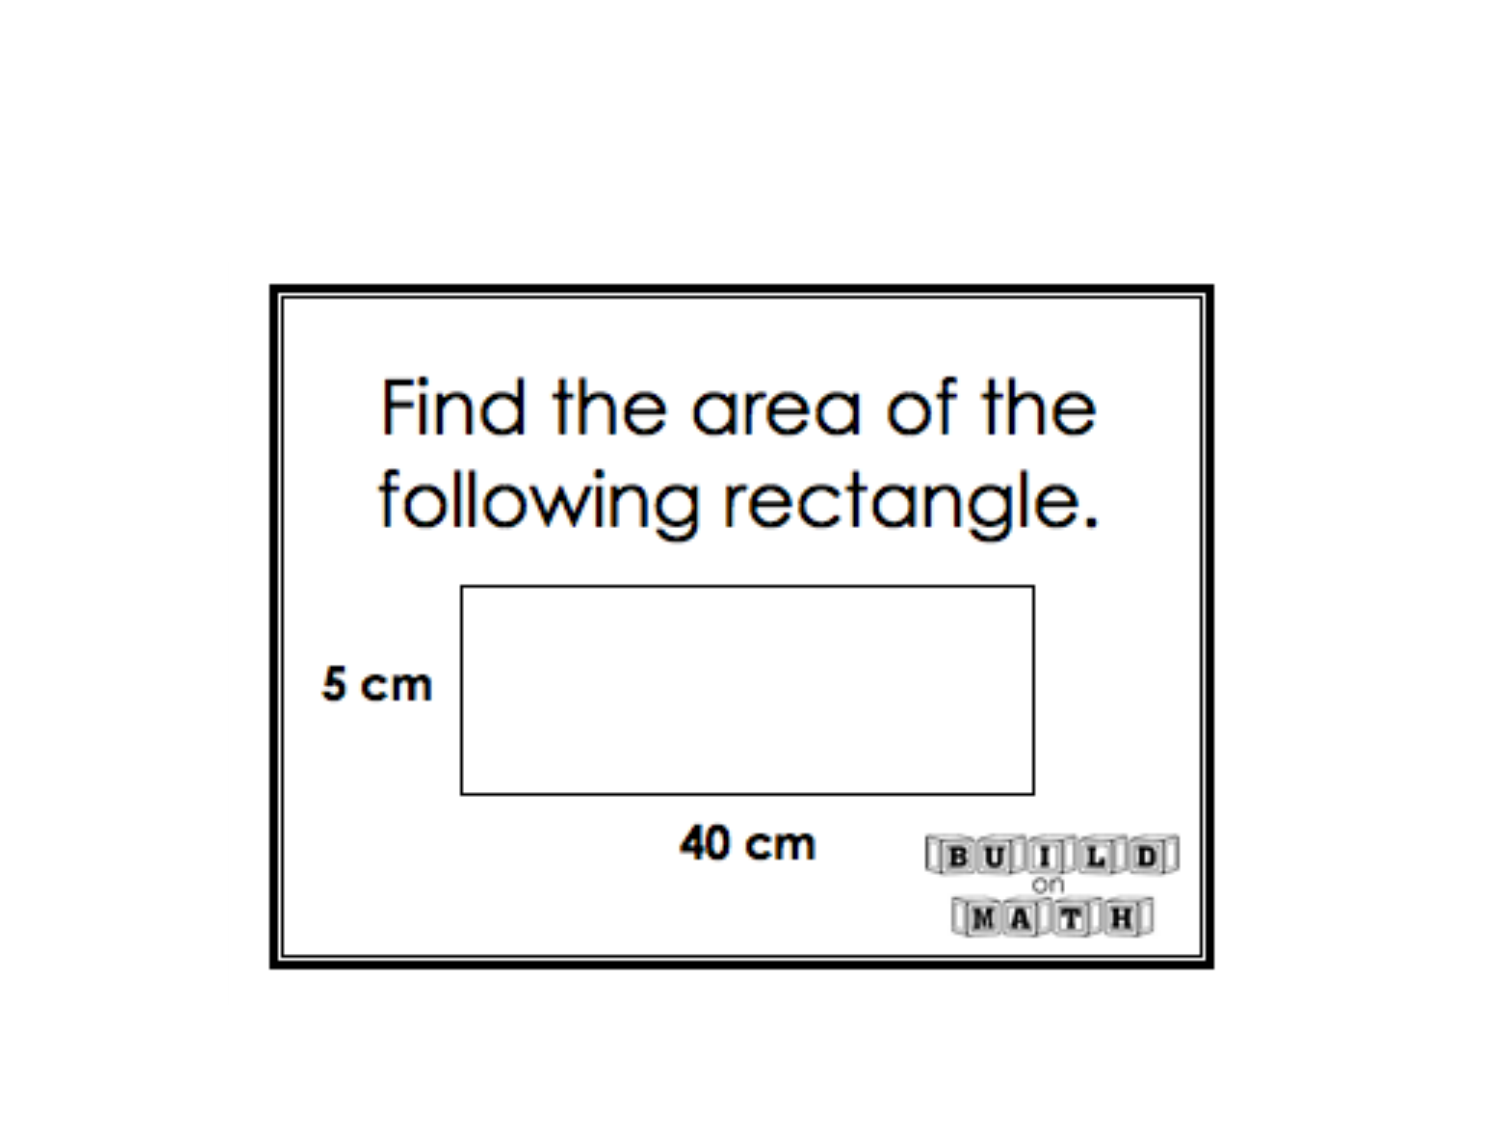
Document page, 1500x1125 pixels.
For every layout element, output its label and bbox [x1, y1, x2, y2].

list [74, 262, 1426, 1006]
